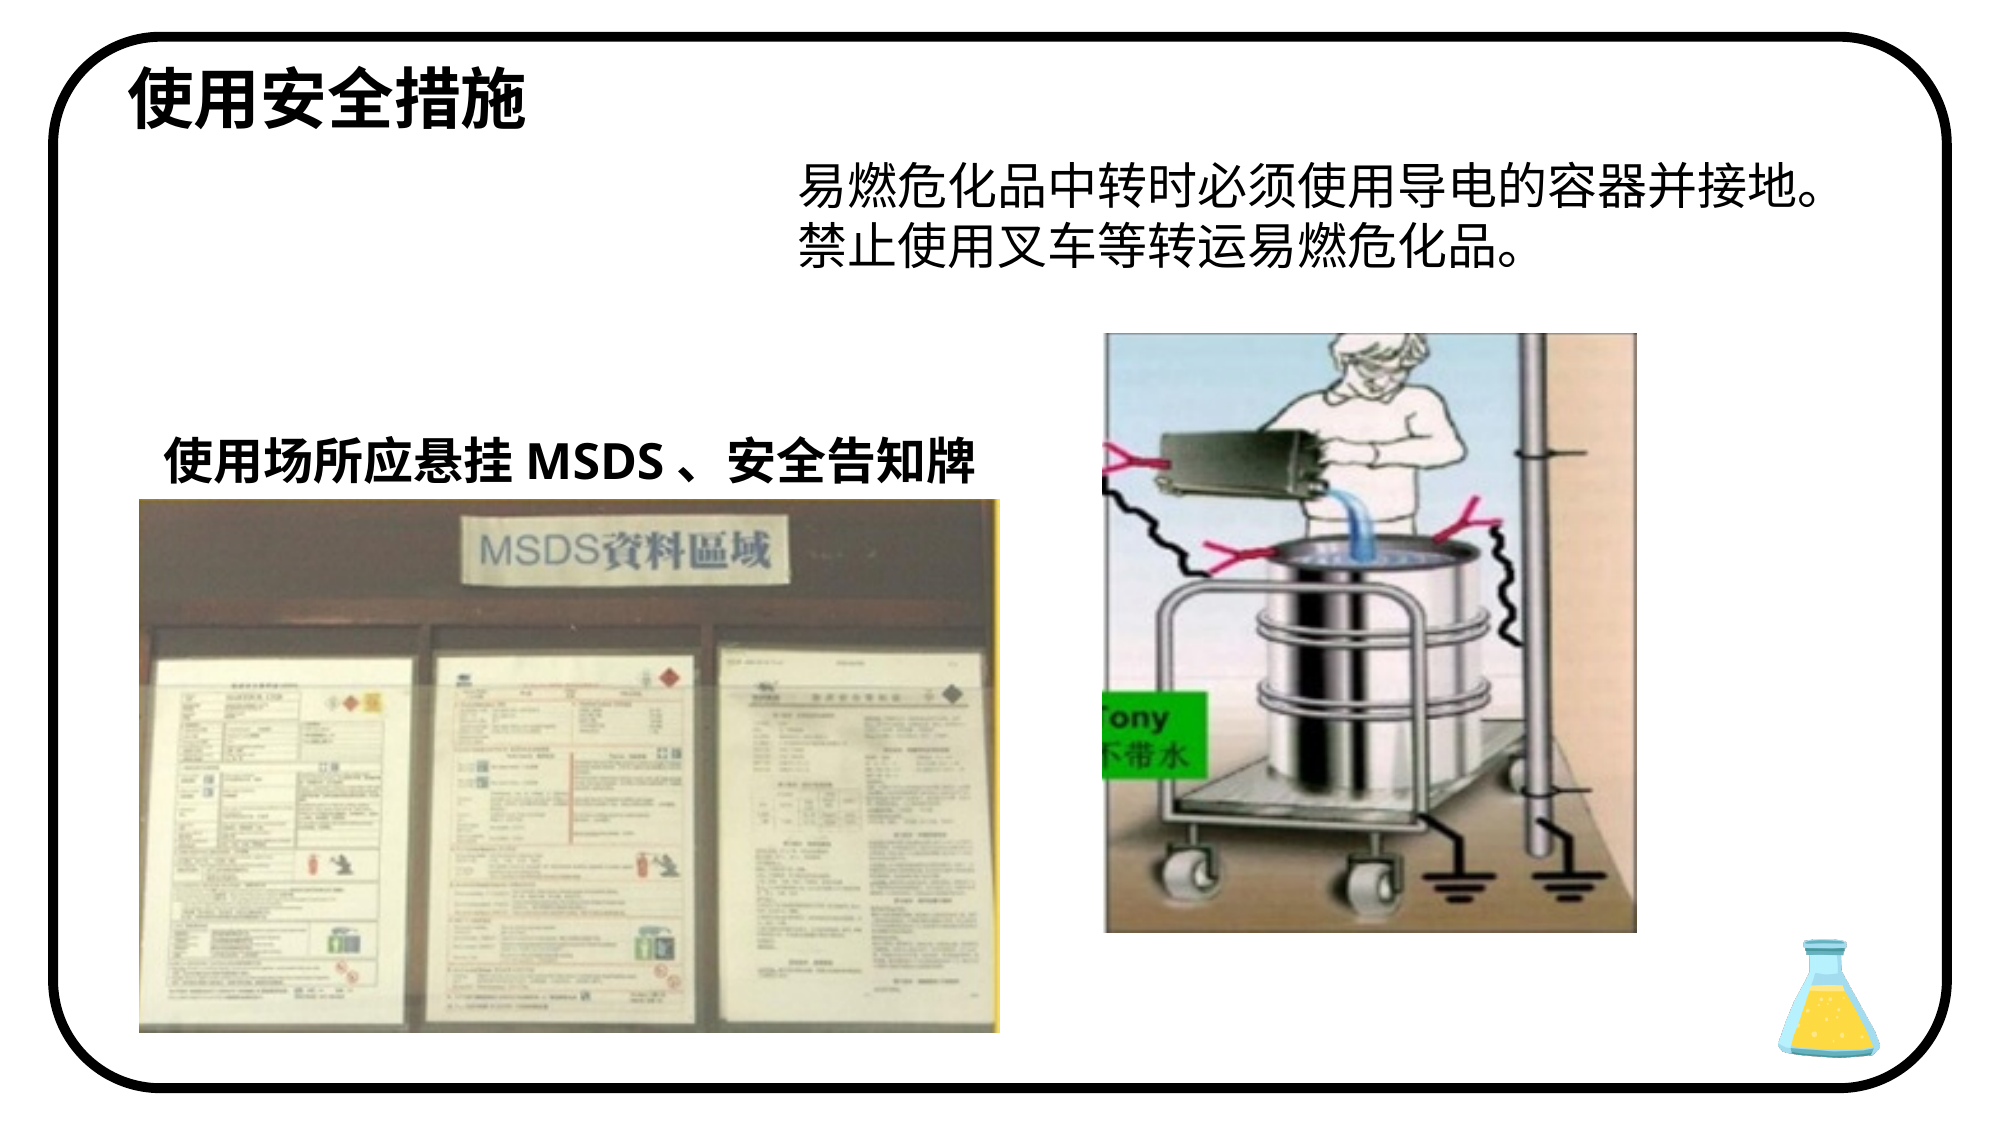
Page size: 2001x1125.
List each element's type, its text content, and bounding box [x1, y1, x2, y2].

text_box 易燃危化品中转时必须使用导电的容器并接地。 禁止使用叉车等转运易燃危化品。 [782, 147, 1858, 282]
picture [139, 499, 1000, 1033]
text_box 使用场所应悬挂MSDS、安全告知牌 [107, 421, 1033, 497]
picture [1778, 939, 1880, 1058]
picture [1102, 333, 1637, 933]
text_box 使用安全措施 [112, 49, 680, 145]
